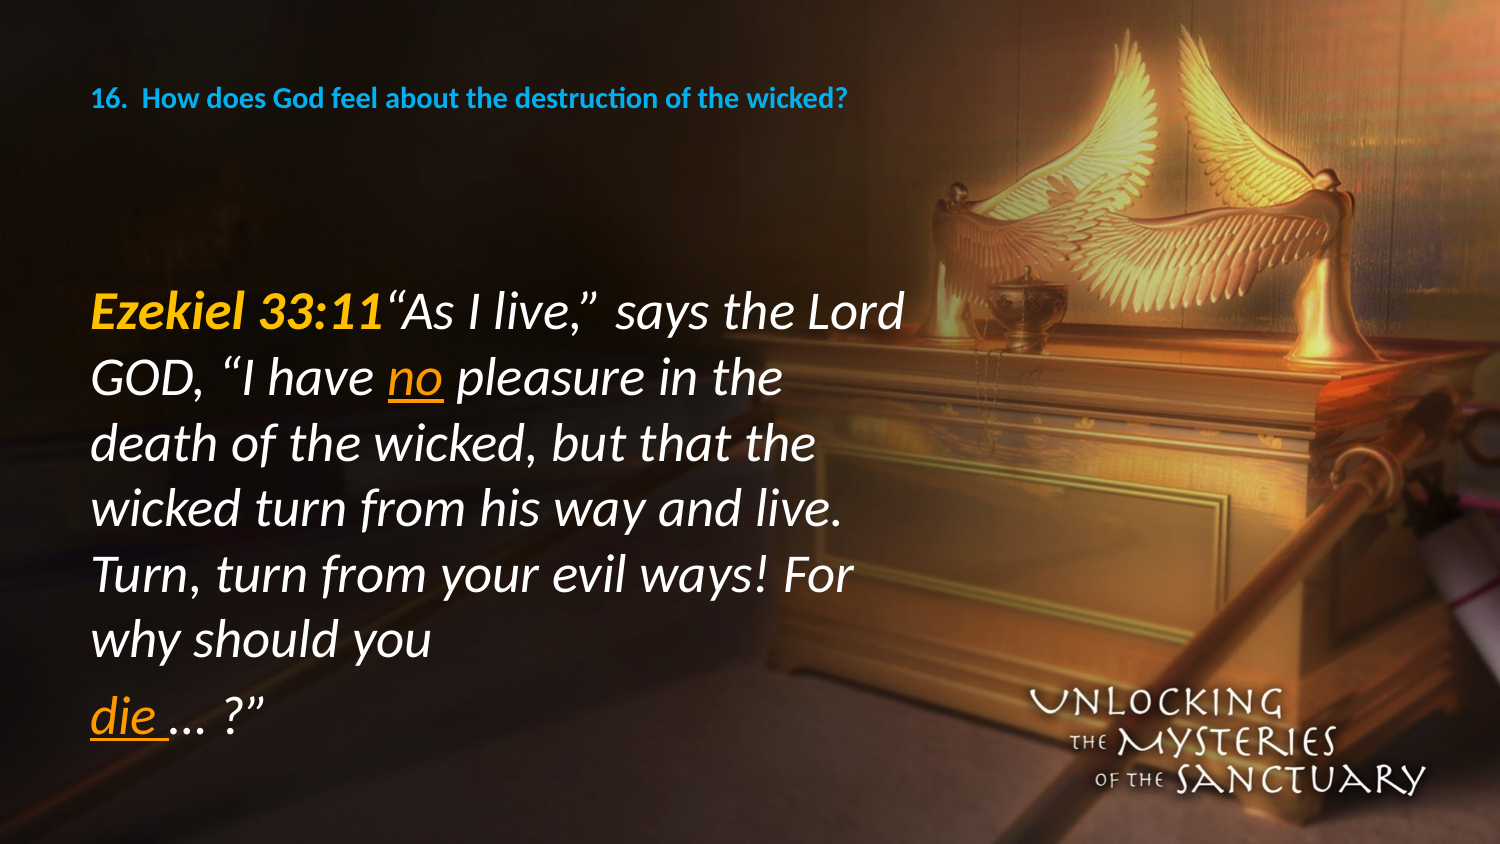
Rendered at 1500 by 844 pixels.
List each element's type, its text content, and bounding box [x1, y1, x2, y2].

picture [0, 0, 1500, 844]
title 16. How does God feel about the destruction of the wicked? [75, 33, 1425, 175]
list Ezekiel 33:11“As I live,” says the Lord GOD, “I have no pleasure in the death of the wicked, but that the wicked turn from his way and live. Turn, turn from your evil ways! For why should you die … ?” [75, 267, 935, 754]
